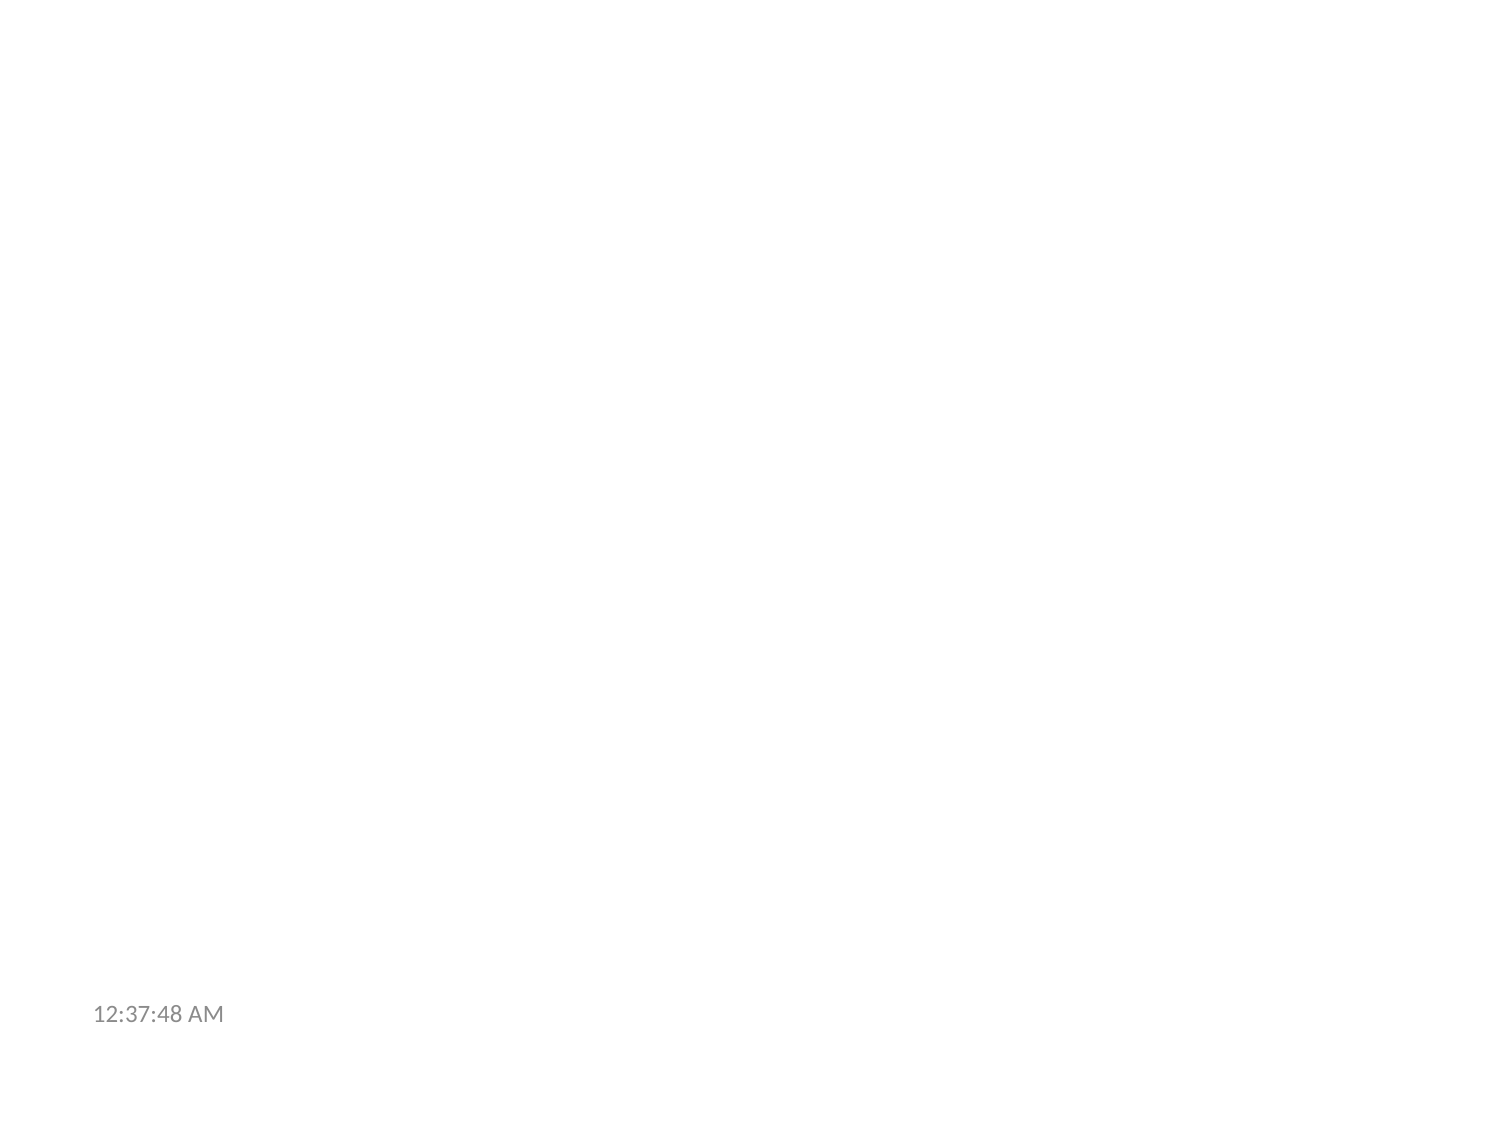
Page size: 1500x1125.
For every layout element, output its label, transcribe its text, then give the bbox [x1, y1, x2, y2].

text_box 3:35:09 PM [77, 982, 428, 1043]
